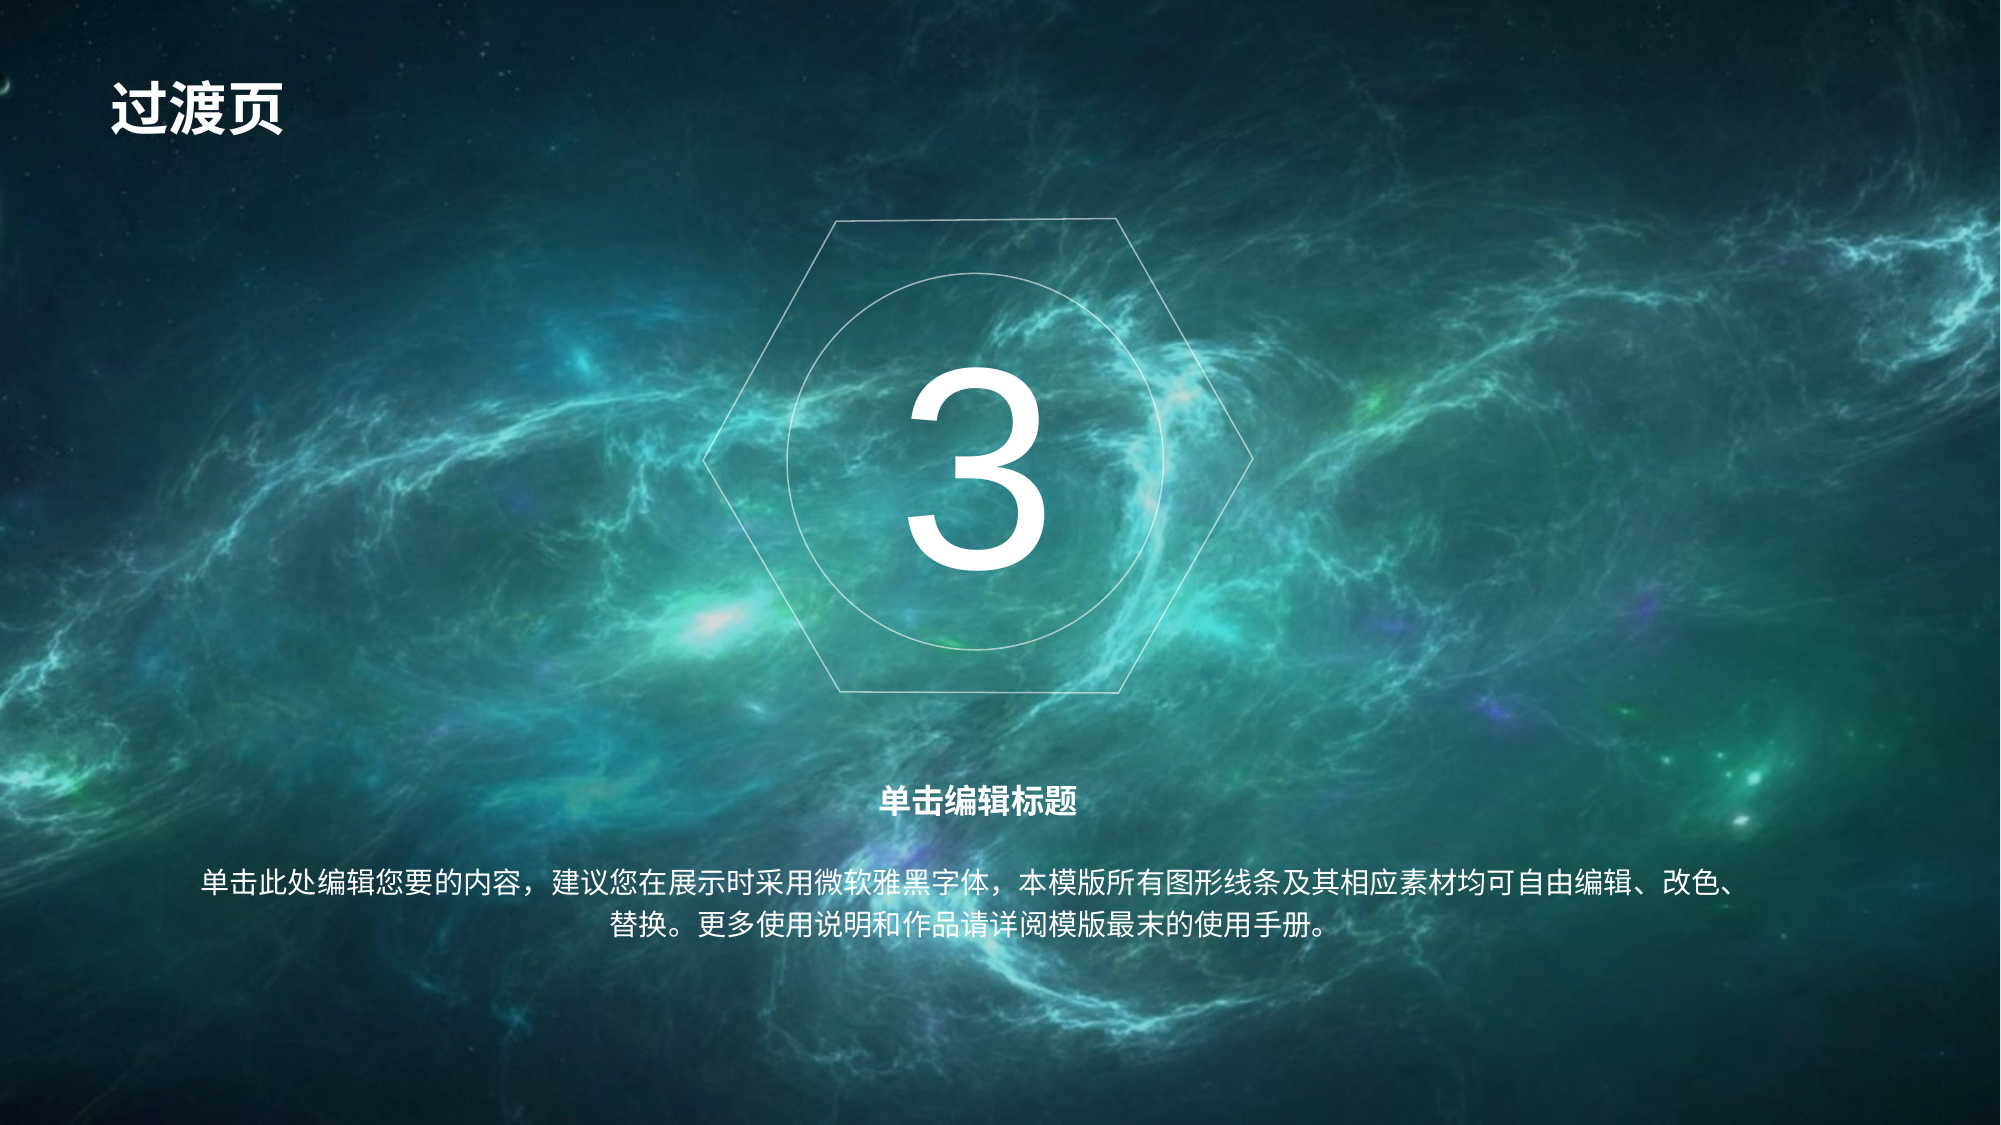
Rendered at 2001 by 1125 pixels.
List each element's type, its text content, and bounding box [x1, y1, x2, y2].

text_box 单击此处编辑您要的内容，建议您在展示时采用微软雅黑字体，本模版所有图形线条及其相应素材均可自由编辑、改色、替换。更多使用说明和作品请详阅模版最末的使用手册。 [193, 856, 1757, 941]
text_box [703, 218, 1254, 693]
text_box [0, 0, 2000, 1125]
text_box 过渡页 [95, 64, 942, 150]
text_box 单击编辑标题 [752, 780, 1204, 821]
